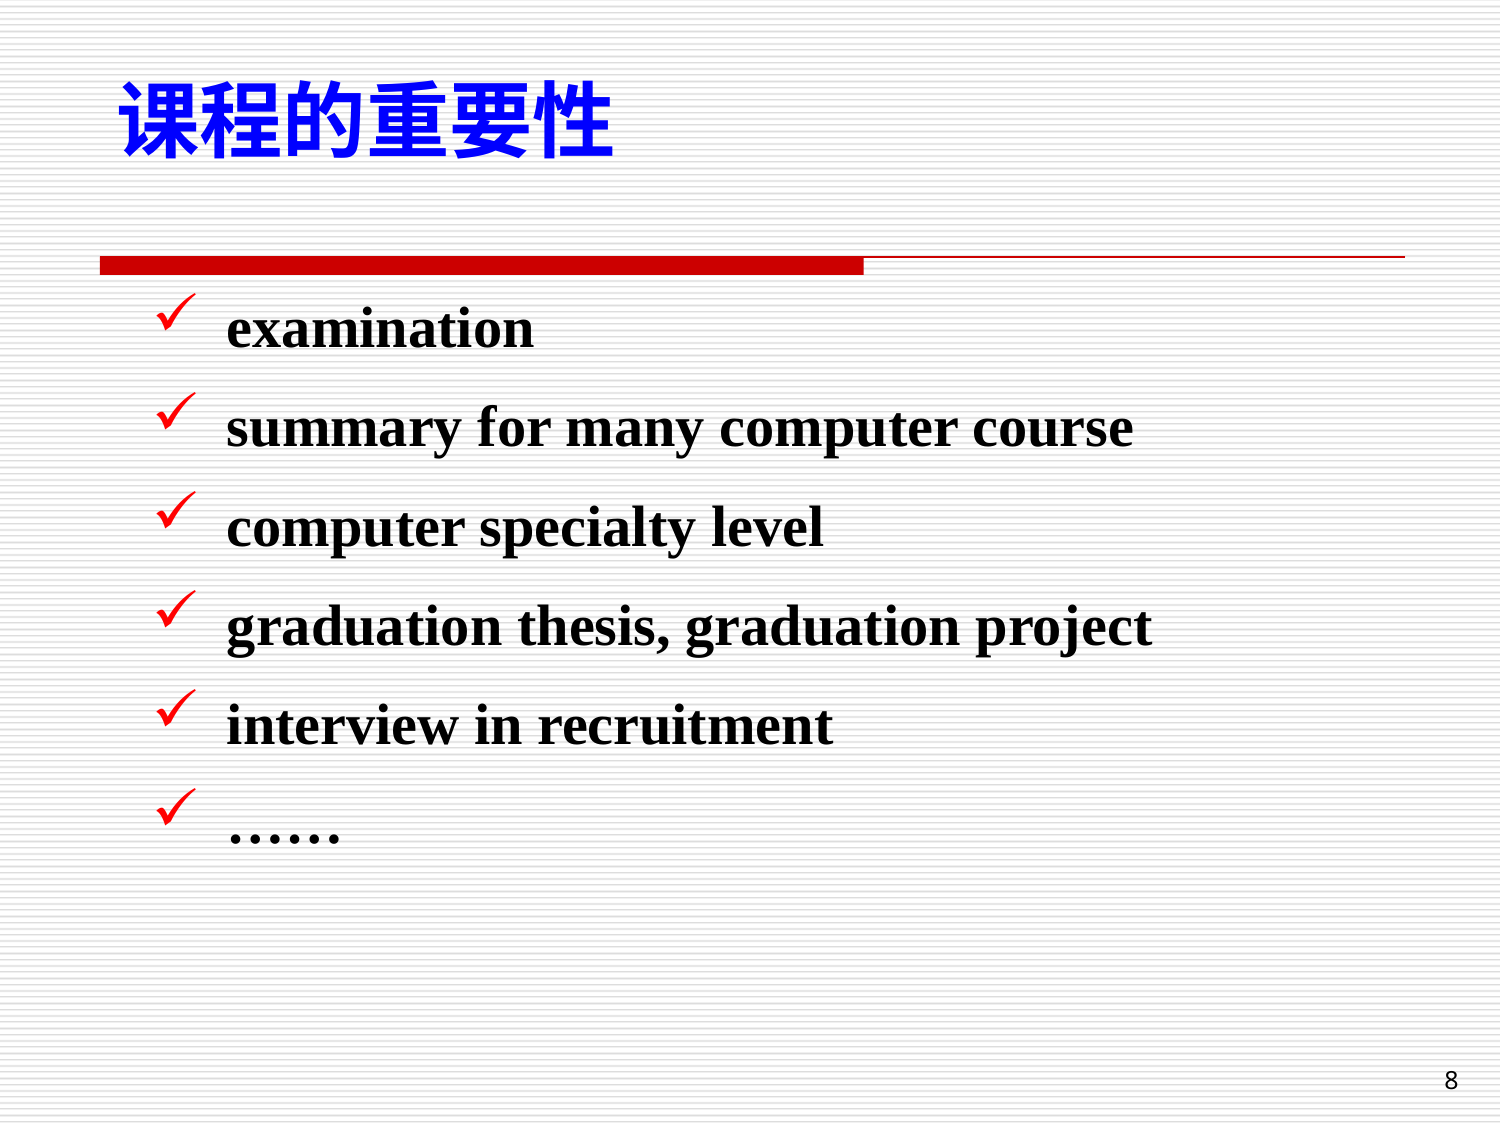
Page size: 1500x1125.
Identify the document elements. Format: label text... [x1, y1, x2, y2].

picture [0, 0, 1500, 1125]
text_box 课程的重要性 [101, 60, 631, 176]
slide_number 8 [1399, 1056, 1474, 1106]
text_box examination summary for many computer course computer specialty level graduation thesis, graduation project interview in recruitment …… [137, 281, 1500, 863]
